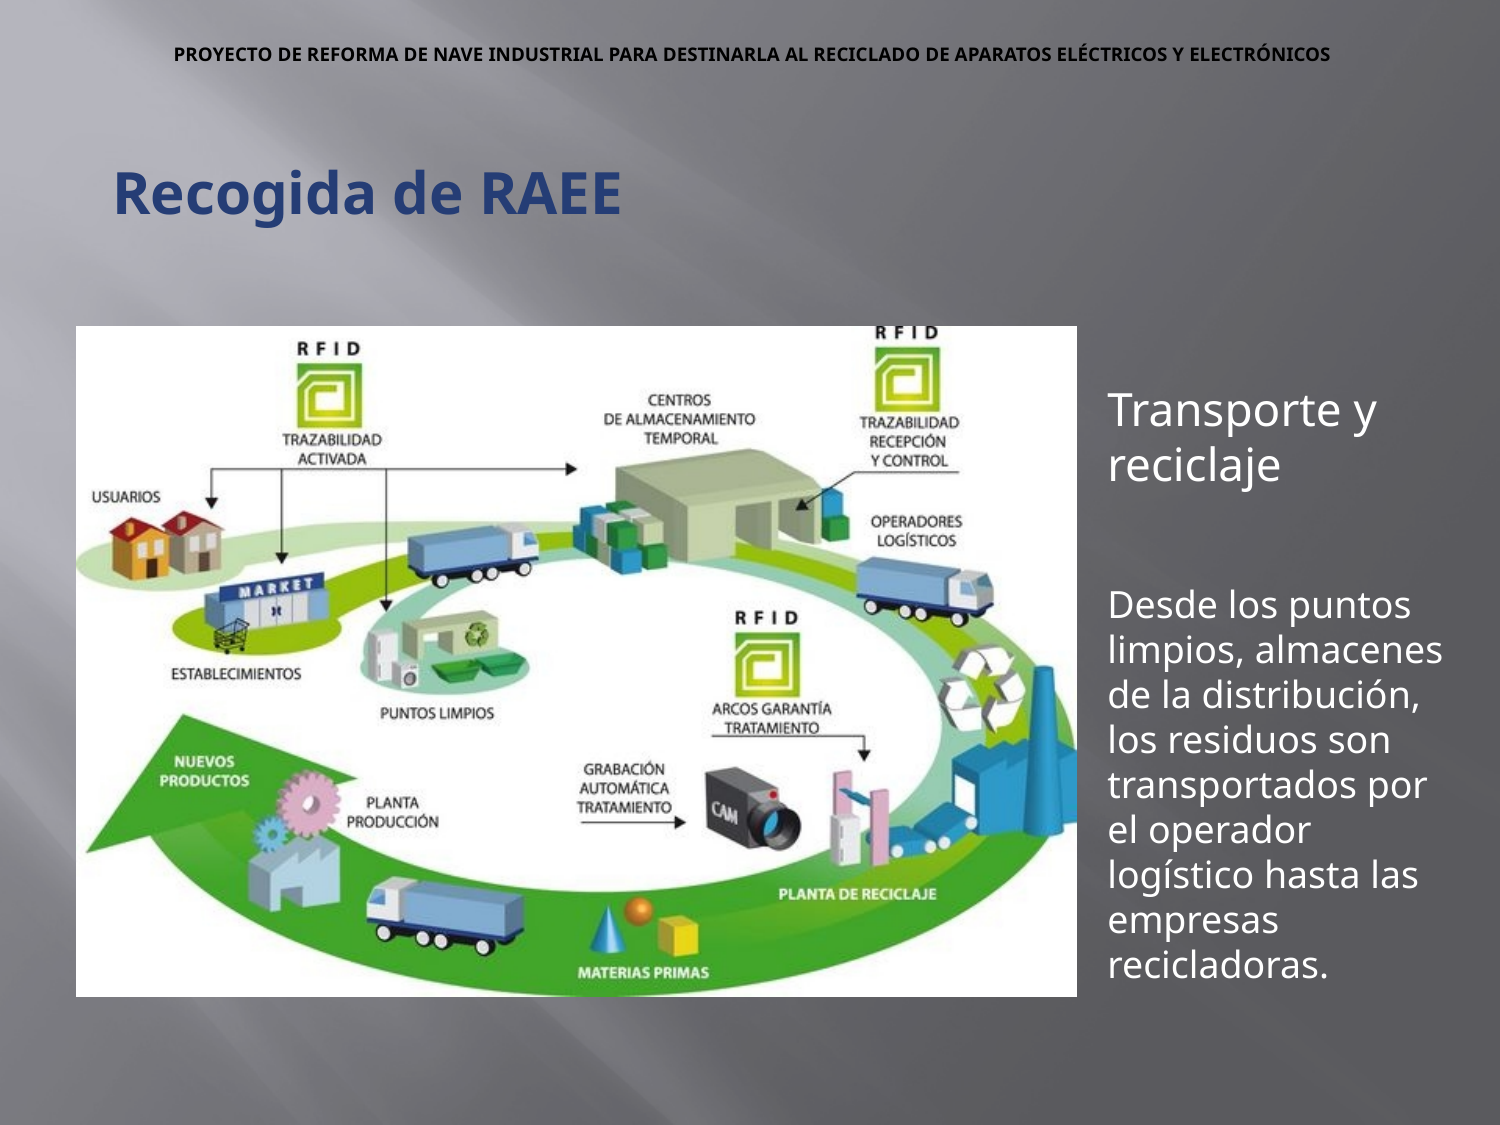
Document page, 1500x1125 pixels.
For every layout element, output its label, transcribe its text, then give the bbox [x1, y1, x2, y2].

list Recogida de RAEE [75, 149, 1425, 634]
picture [76, 326, 1077, 997]
title PROYECTO DE REFORMA DE NAVE INDUSTRIAL PARA DESTINARLA AL RECICLADO DE APARATOS ELÉCTRICOS Y ELECTRÓNICOS [76, 30, 1427, 76]
text_box Transporte y reciclaje Desde los puntos limpios, almacenes de la distribución, los residuos son transportados por el operador logístico hasta las empresas recicladoras. [1120, 373, 1465, 994]
